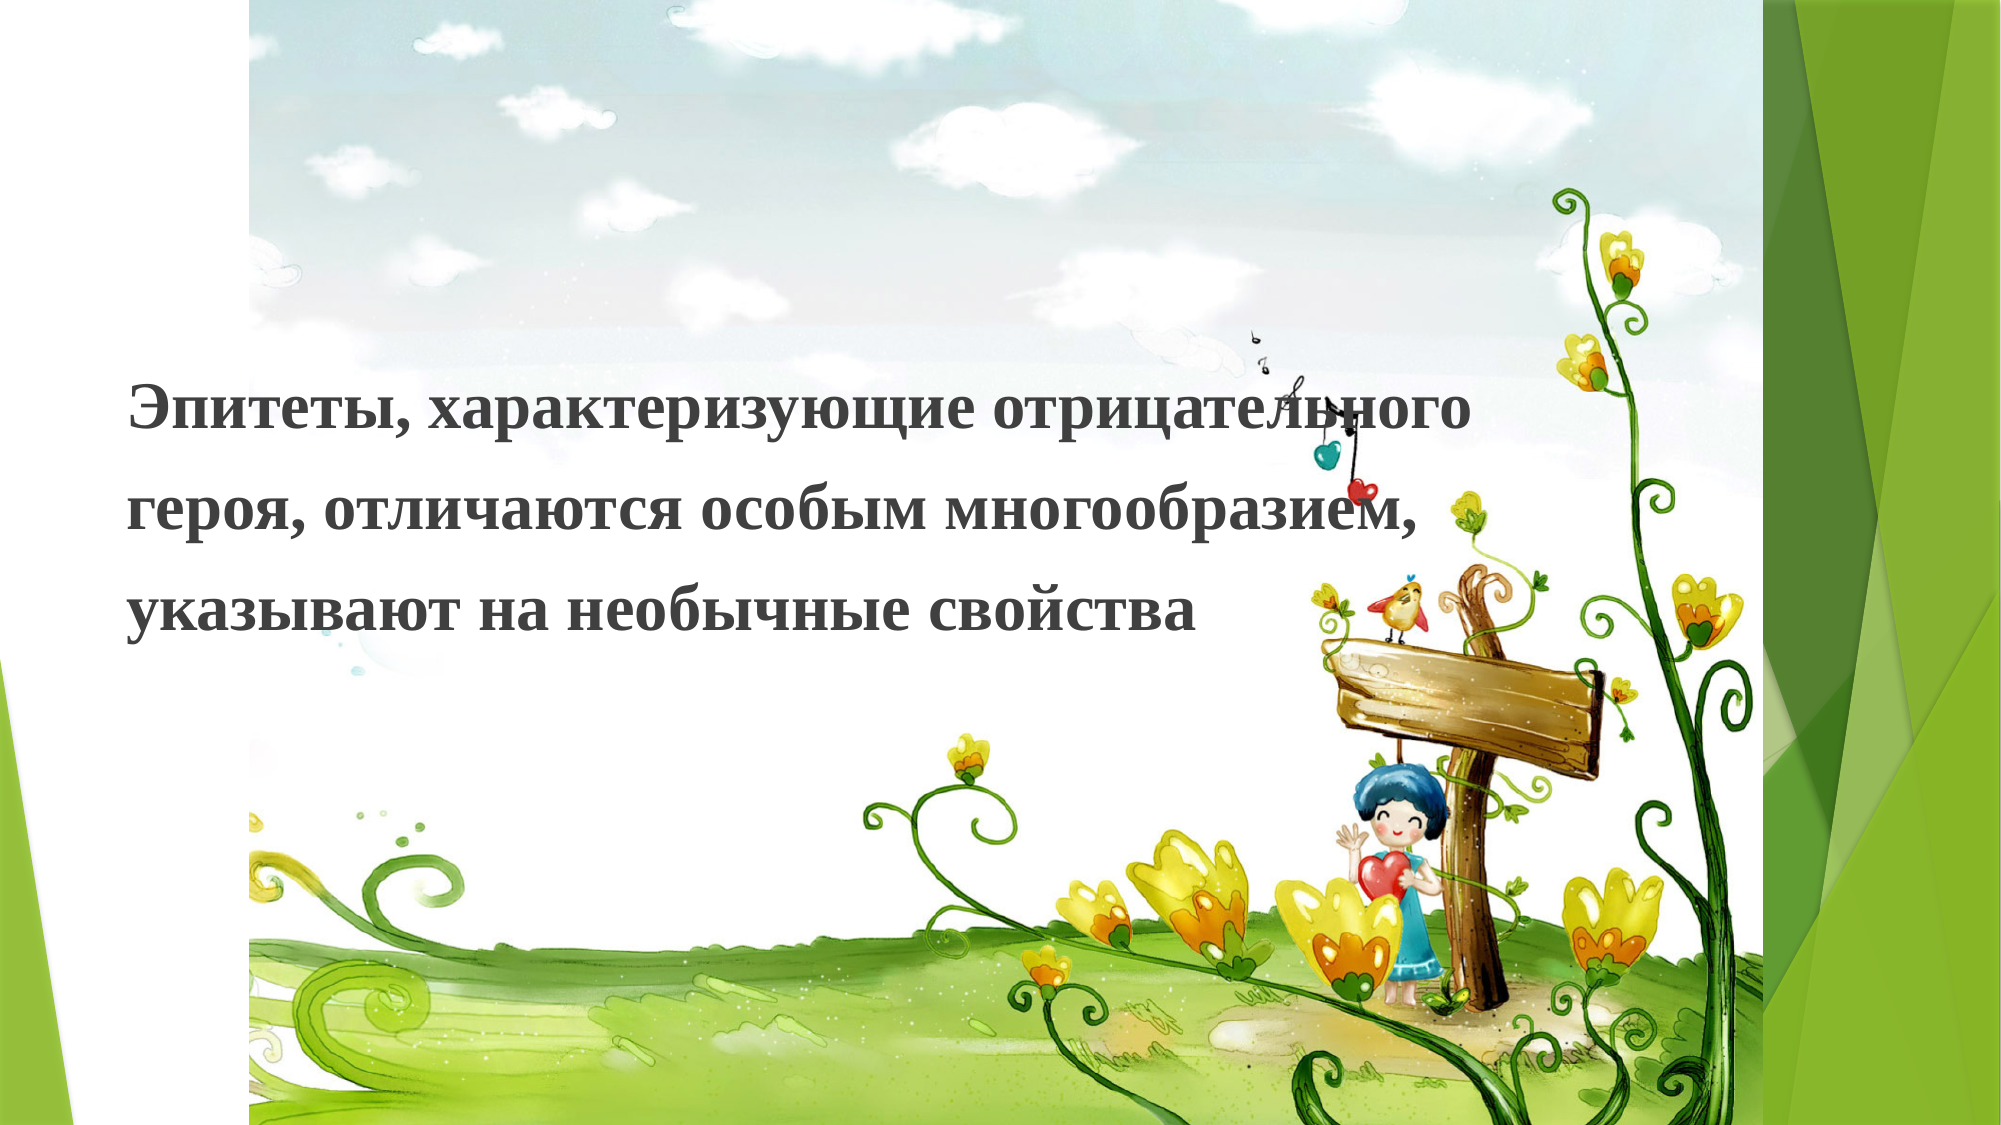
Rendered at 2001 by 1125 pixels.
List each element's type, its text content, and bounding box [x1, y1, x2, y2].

picture [249, 0, 1764, 1125]
list Эпитеты, характеризующие отрицательного героя, отличаются особым многообразием, указывают на необычные свойства [111, 354, 244, 992]
